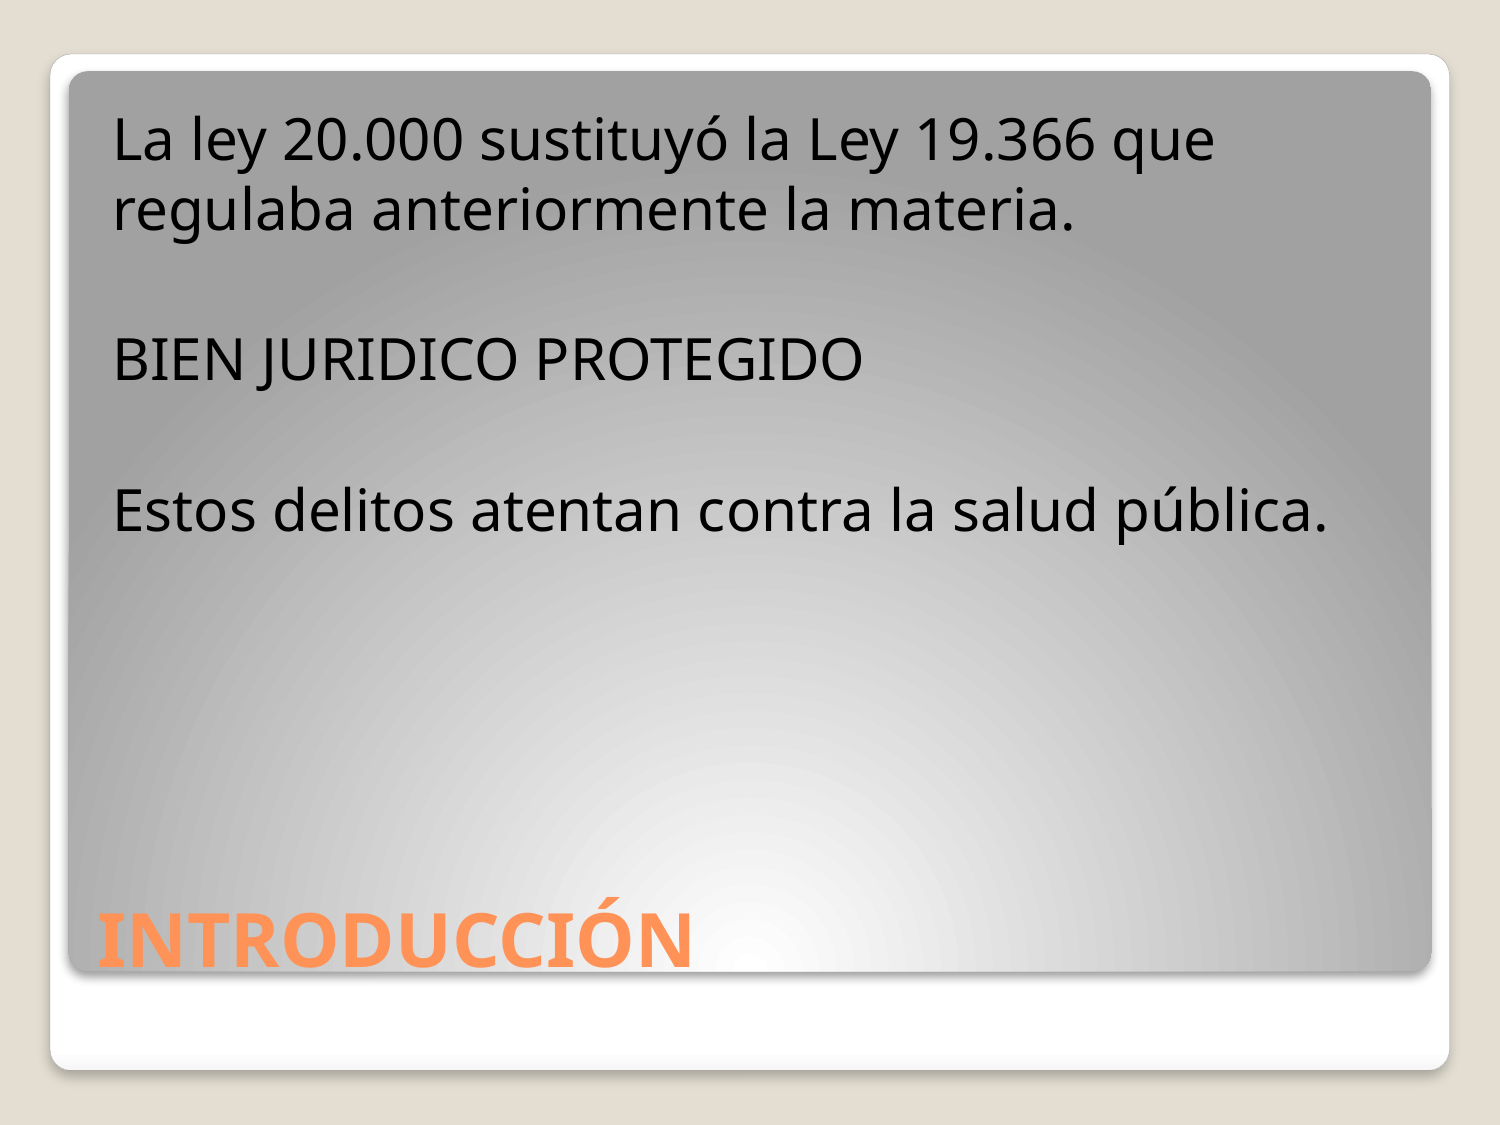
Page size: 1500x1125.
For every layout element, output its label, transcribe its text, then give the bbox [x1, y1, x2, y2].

title INTRODUCCIÓN [82, 817, 1425, 990]
list La ley 20.000 sustituyó la Ley 19.366 que regulaba anteriormente la materia. BIEN JURIDICO PROTEGIDO Estos delitos atentan contra la salud pública. [82, 86, 1425, 774]
